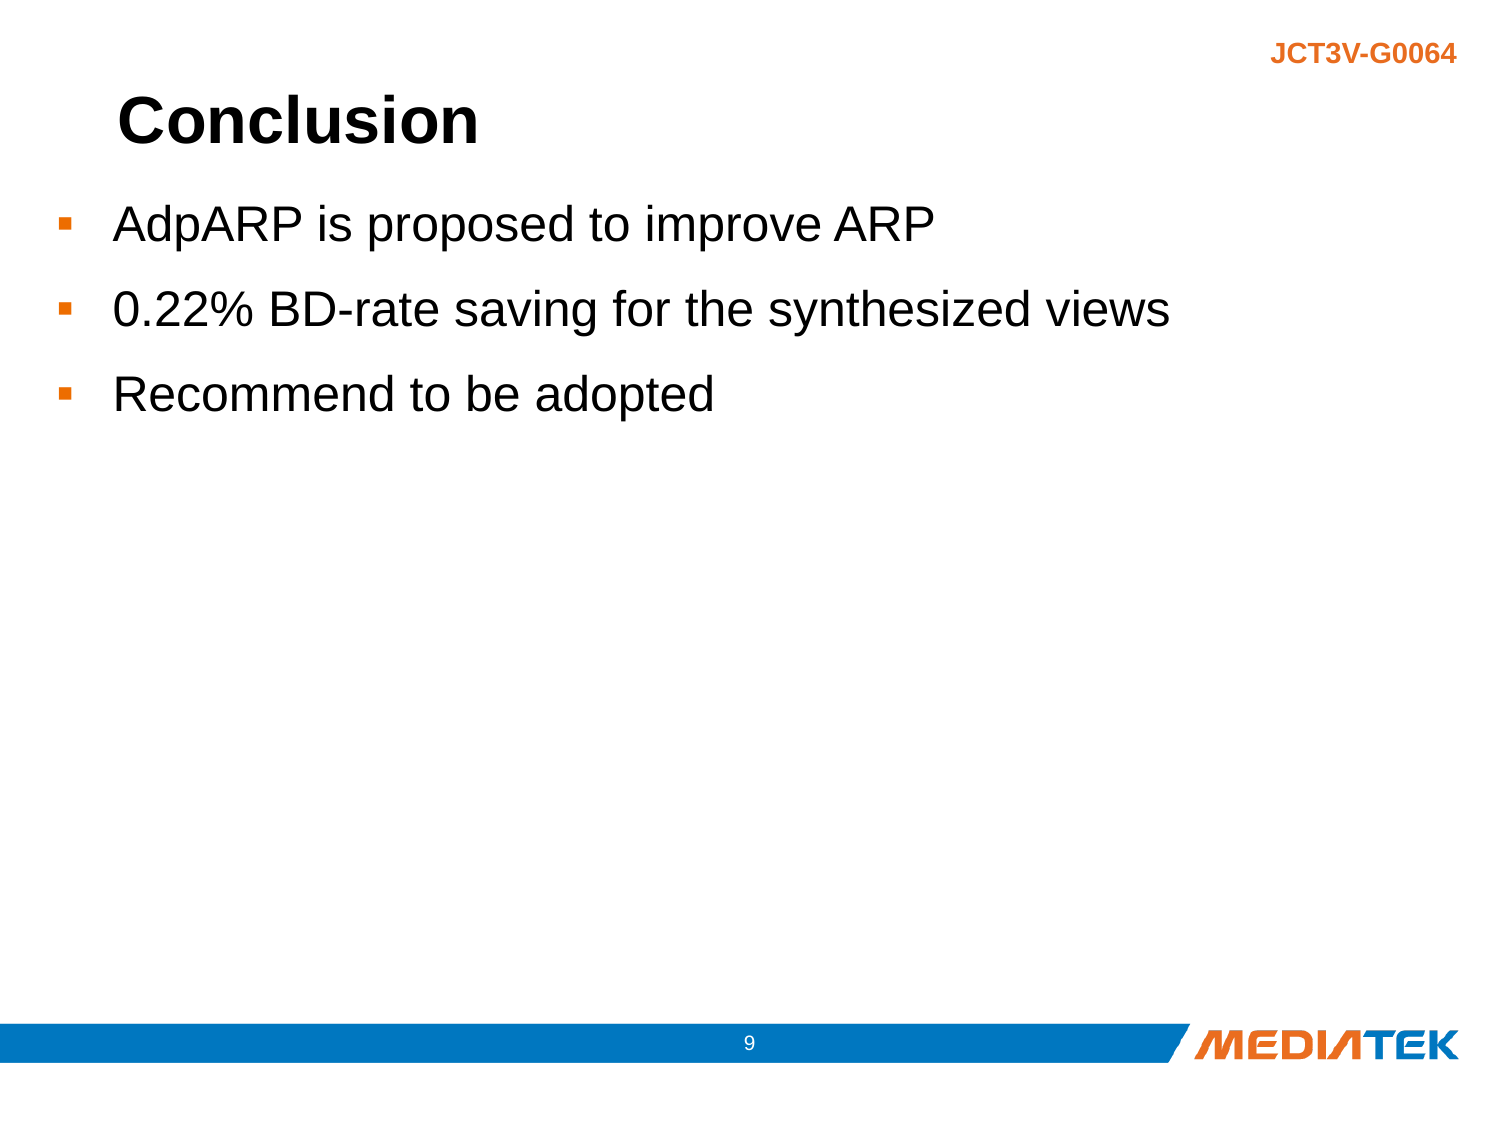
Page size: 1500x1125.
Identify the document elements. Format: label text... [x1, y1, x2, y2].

picture [0, 1023, 711, 1063]
list AdpARP is proposed to improve ARP 0.22% BD-rate saving for the synthesized views Recommend to be adopted [41, 184, 1459, 998]
title Conclusion [102, 62, 1426, 172]
slide_number 8 [711, 1022, 789, 1090]
picture [789, 1023, 1459, 1063]
